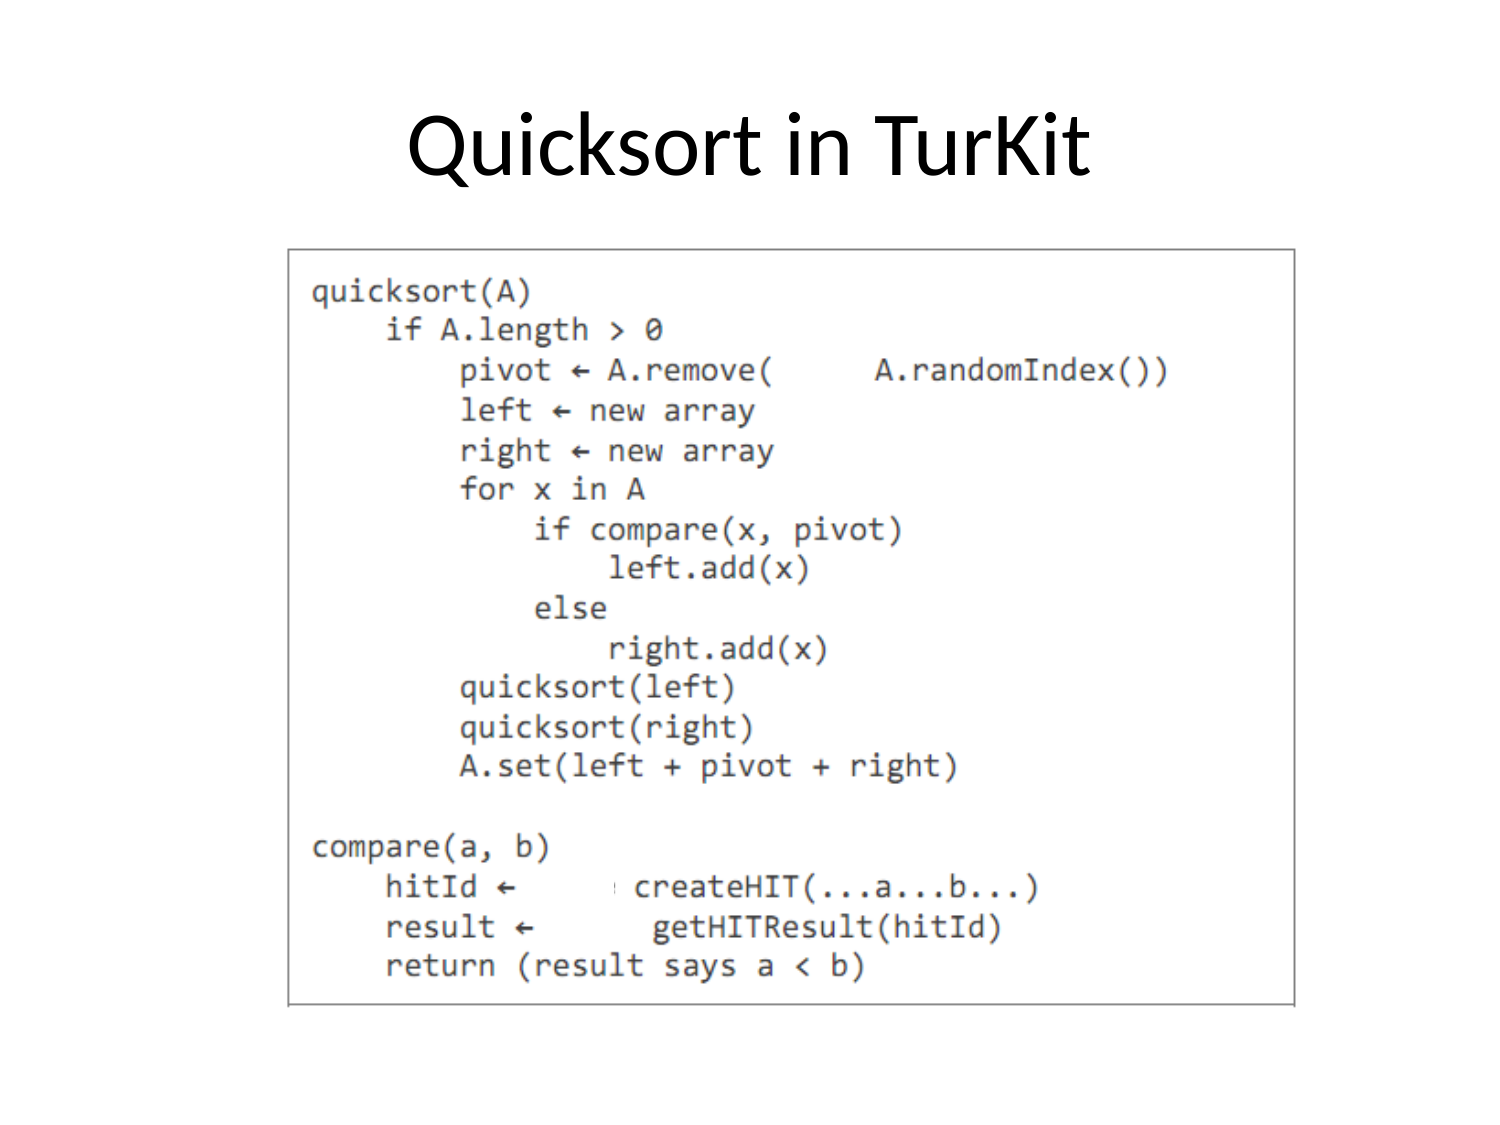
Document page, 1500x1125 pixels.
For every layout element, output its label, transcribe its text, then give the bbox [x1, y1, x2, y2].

title Quicksort in TurKit [75, 45, 1425, 233]
picture [274, 238, 1305, 1013]
